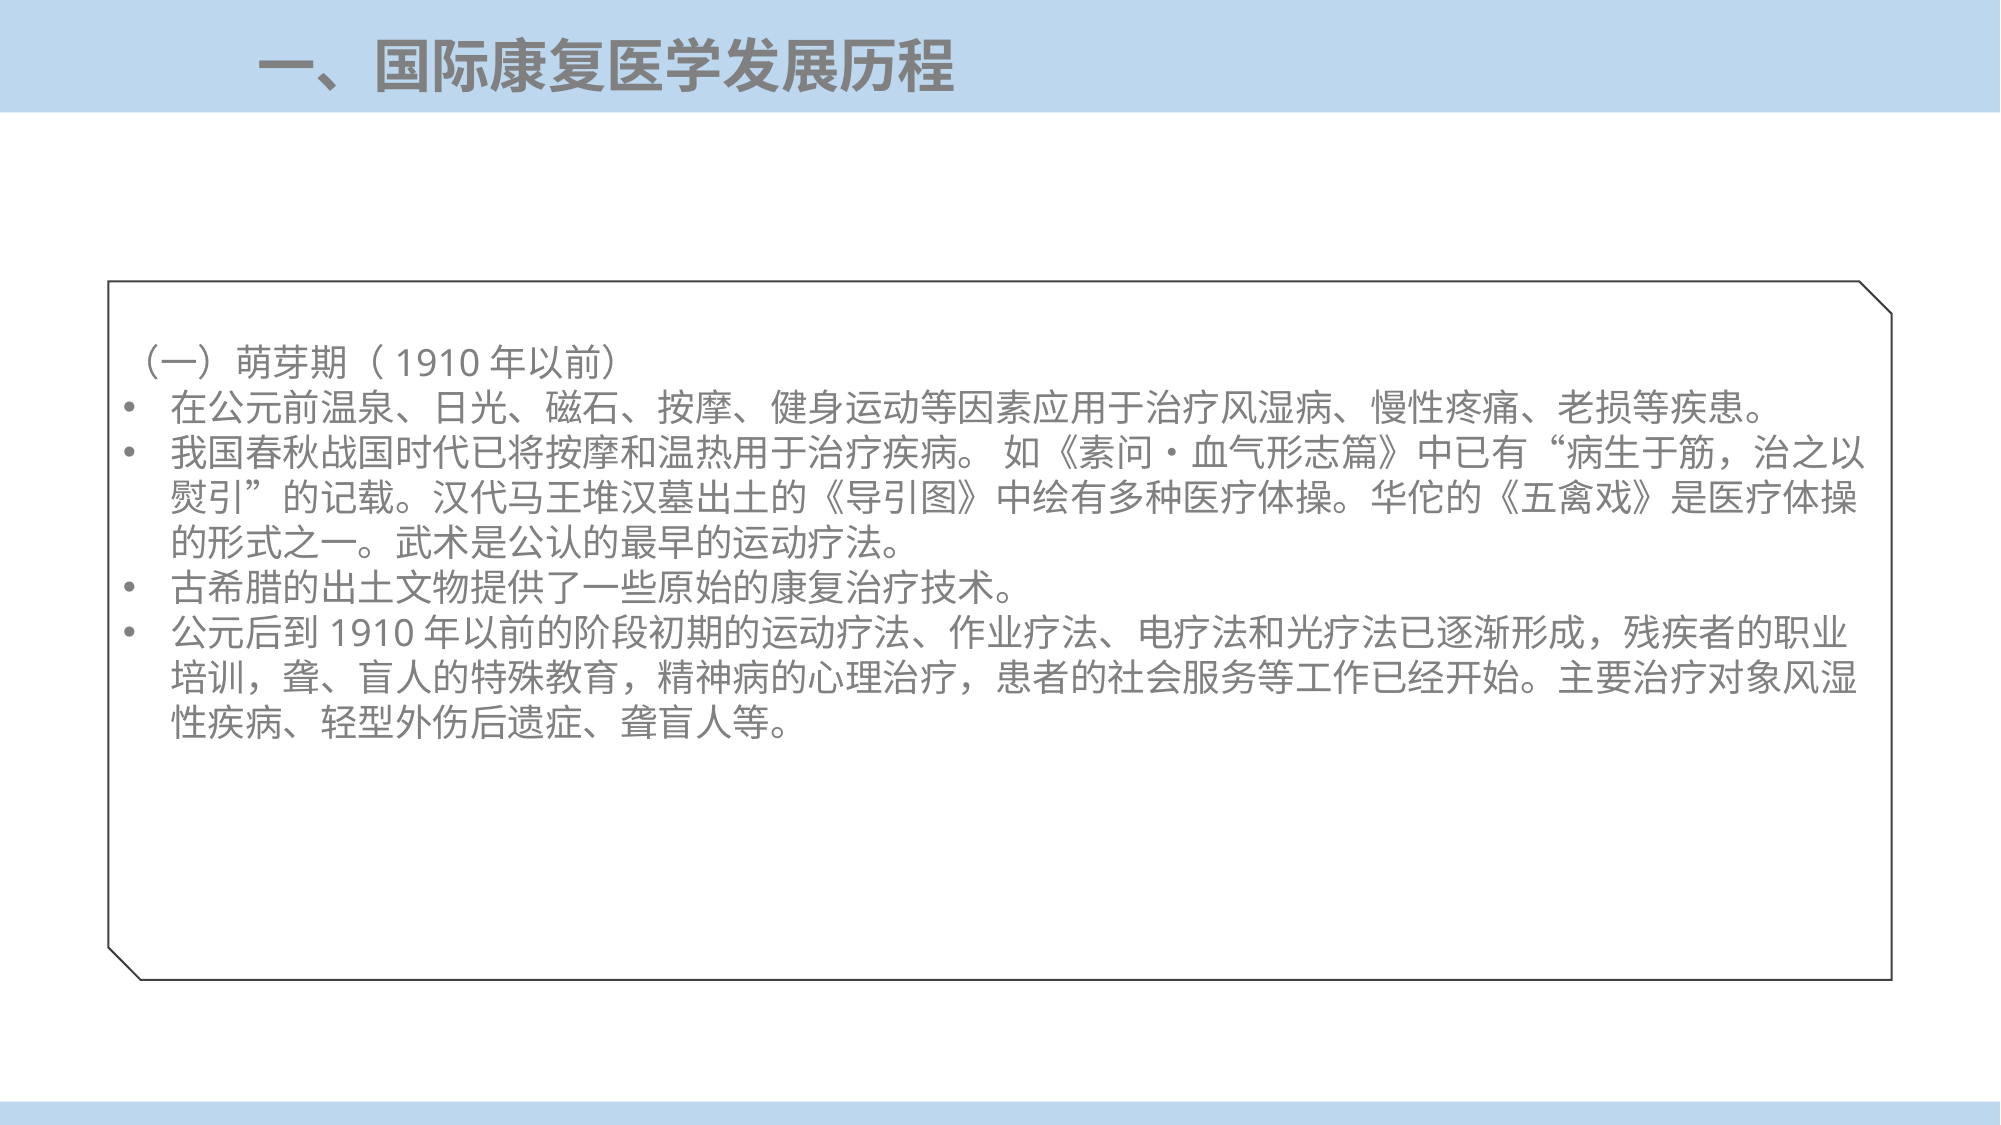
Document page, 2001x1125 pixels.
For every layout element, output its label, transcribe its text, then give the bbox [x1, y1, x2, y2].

text_box [107, 280, 1893, 981]
text_box [128, 600, 1833, 736]
text_box （一）萌芽期（1910年以前） 在公元前温泉、日光、磁石、按摩、健身运动等因素应用于治疗风湿病、慢性疼痛、老损等疾患。 我国春秋战国时代已将按摩和温热用于治疗疾病。 如《素问•血气形志篇》中已有“病生于筋，治之以熨引”的记载。汉代马王堆汉墓出土的《导引图》中绘有多种医疗体操。华佗的《五禽戏》是医疗体操的形式之一。武术是公认的最早的运动疗法。 古希腊的出土文物提供了一些原始的康复治疗技术。 公元后到1910年以前的阶段初期的运动疗法、作业疗法、电疗法和光疗法已逐渐形成，残疾者的职业培训，聋、盲人的特殊教育，精神病的心理治疗，患者的社会服务等工作已经开始。主要治疗对象风湿性疾病、轻型外伤后遗症、聋盲人等。 [108, 281, 1892, 852]
text_box 一、国际康复医学发展历程 [108, 21, 1105, 176]
